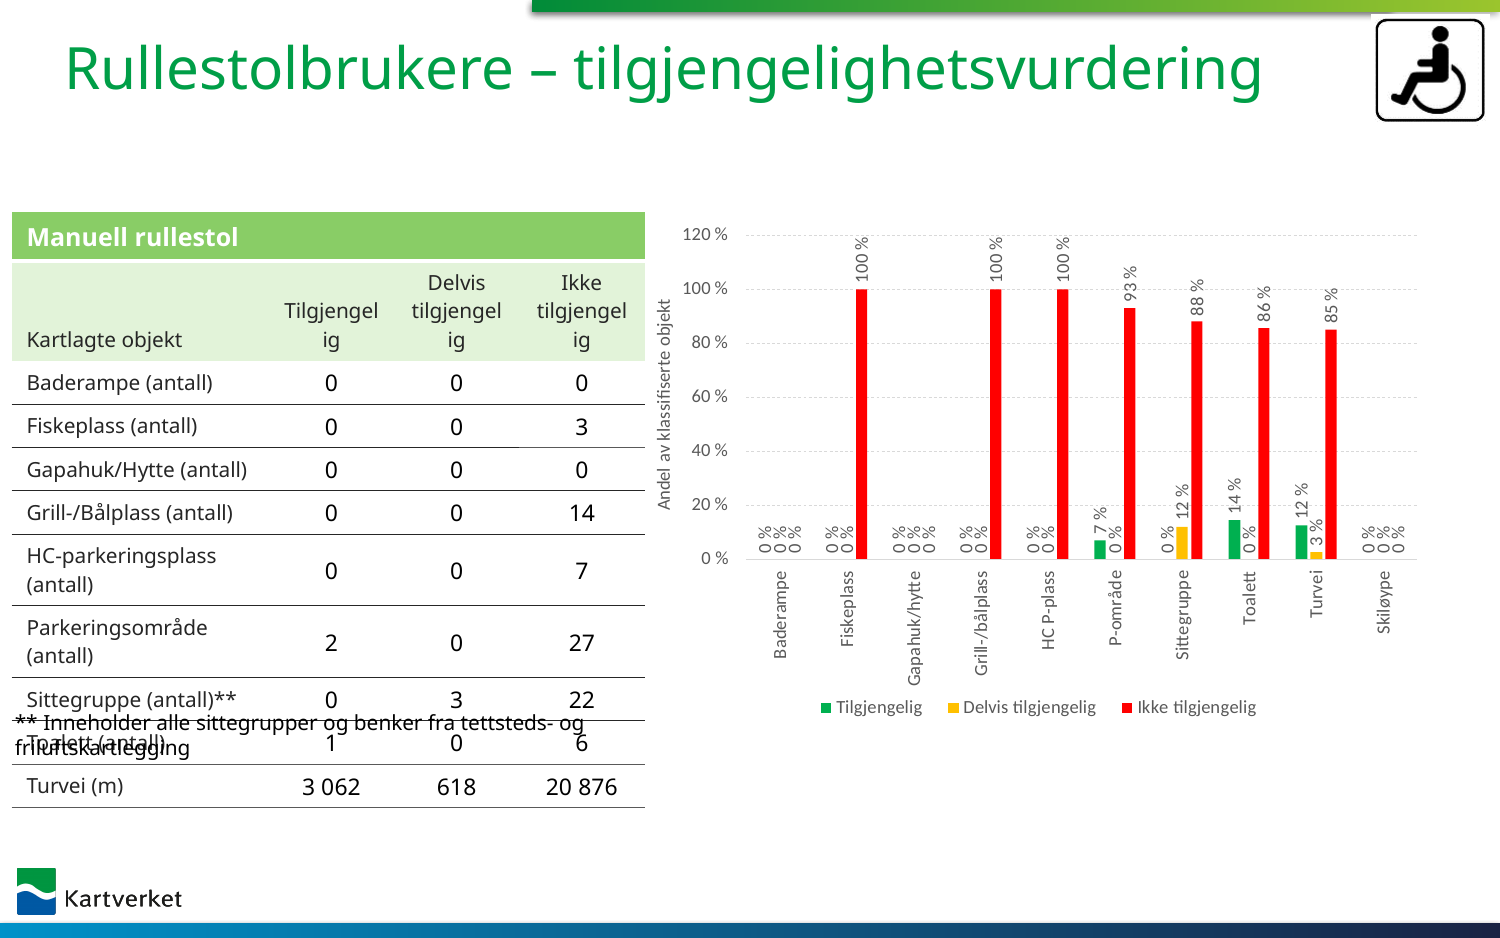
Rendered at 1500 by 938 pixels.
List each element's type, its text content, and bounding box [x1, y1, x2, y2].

table_cell Grill-/Bålplass (antall) [12, 491, 269, 534]
table_cell 0 [269, 405, 394, 447]
table_cell 0 [394, 606, 519, 677]
table_cell 27 [519, 606, 638, 677]
table_cell 0 [269, 361, 394, 404]
picture [643, 218, 1427, 728]
table_cell Parkeringsområde (antall) [12, 606, 269, 677]
table_cell 3 [519, 405, 638, 447]
table_cell Tilgjengelig [269, 263, 394, 361]
table_cell 14 [519, 491, 638, 534]
table_cell 0 [394, 491, 519, 534]
picture [1371, 13, 1491, 127]
text_box ** Inneholder alle sittegrupper og benker fra tettsteds- og friluftskartlegging [0, 702, 745, 768]
text_box Rullestolbrukere – tilgjengelighetsvurdering [49, 12, 1372, 109]
table_cell 0 [269, 678, 394, 702]
table_cell 22 [519, 678, 638, 702]
table_cell 0 [394, 448, 519, 490]
table_cell 3 [394, 678, 519, 702]
table_cell 618 [394, 768, 519, 807]
table_cell 20 876 [519, 768, 645, 807]
table_cell Fiskeplass (antall) [12, 405, 269, 447]
table_header Manuell rullestol [12, 212, 645, 259]
table_cell 2 [269, 606, 394, 677]
table_cell 7 [519, 535, 638, 605]
table_cell 0 [269, 535, 394, 605]
table_cell 0 [519, 361, 638, 404]
table_cell Sittegruppe (antall)** [12, 678, 269, 702]
table_cell Turvei (m) [12, 768, 269, 807]
table_cell Delvis tilgjengelig [394, 263, 519, 361]
table_cell Baderampe (antall) [12, 361, 269, 404]
table_cell 0 [394, 361, 519, 404]
table_cell Gapahuk/Hytte (antall) [12, 448, 269, 490]
table_cell 0 [394, 535, 519, 605]
table_cell 3 062 [269, 768, 394, 807]
table_cell 0 [394, 405, 519, 447]
table_cell 0 [269, 491, 394, 534]
table_cell 0 [519, 448, 638, 490]
table_cell Ikke tilgjengelig [519, 263, 638, 361]
table_cell HC-parkeringsplass (antall) [12, 535, 269, 605]
table_cell Kartlagte objekt [12, 263, 269, 361]
table_cell 0 [269, 448, 394, 490]
